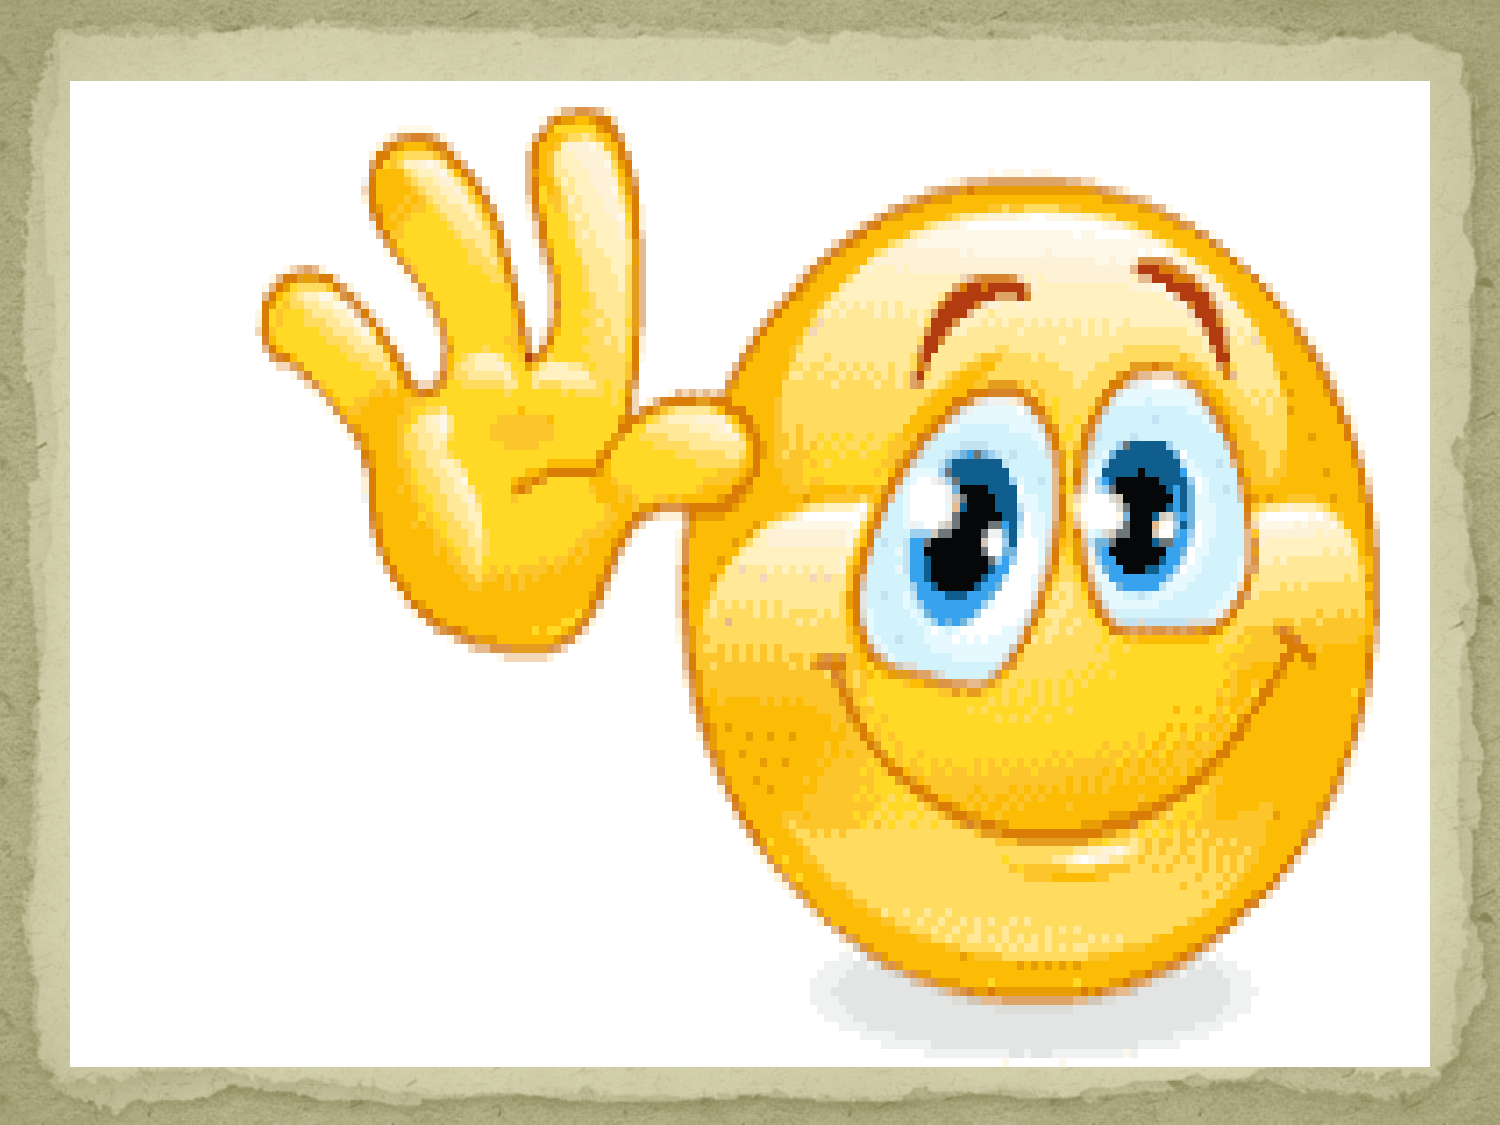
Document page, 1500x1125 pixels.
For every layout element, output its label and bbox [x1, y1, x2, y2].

picture [70, 81, 1430, 1067]
